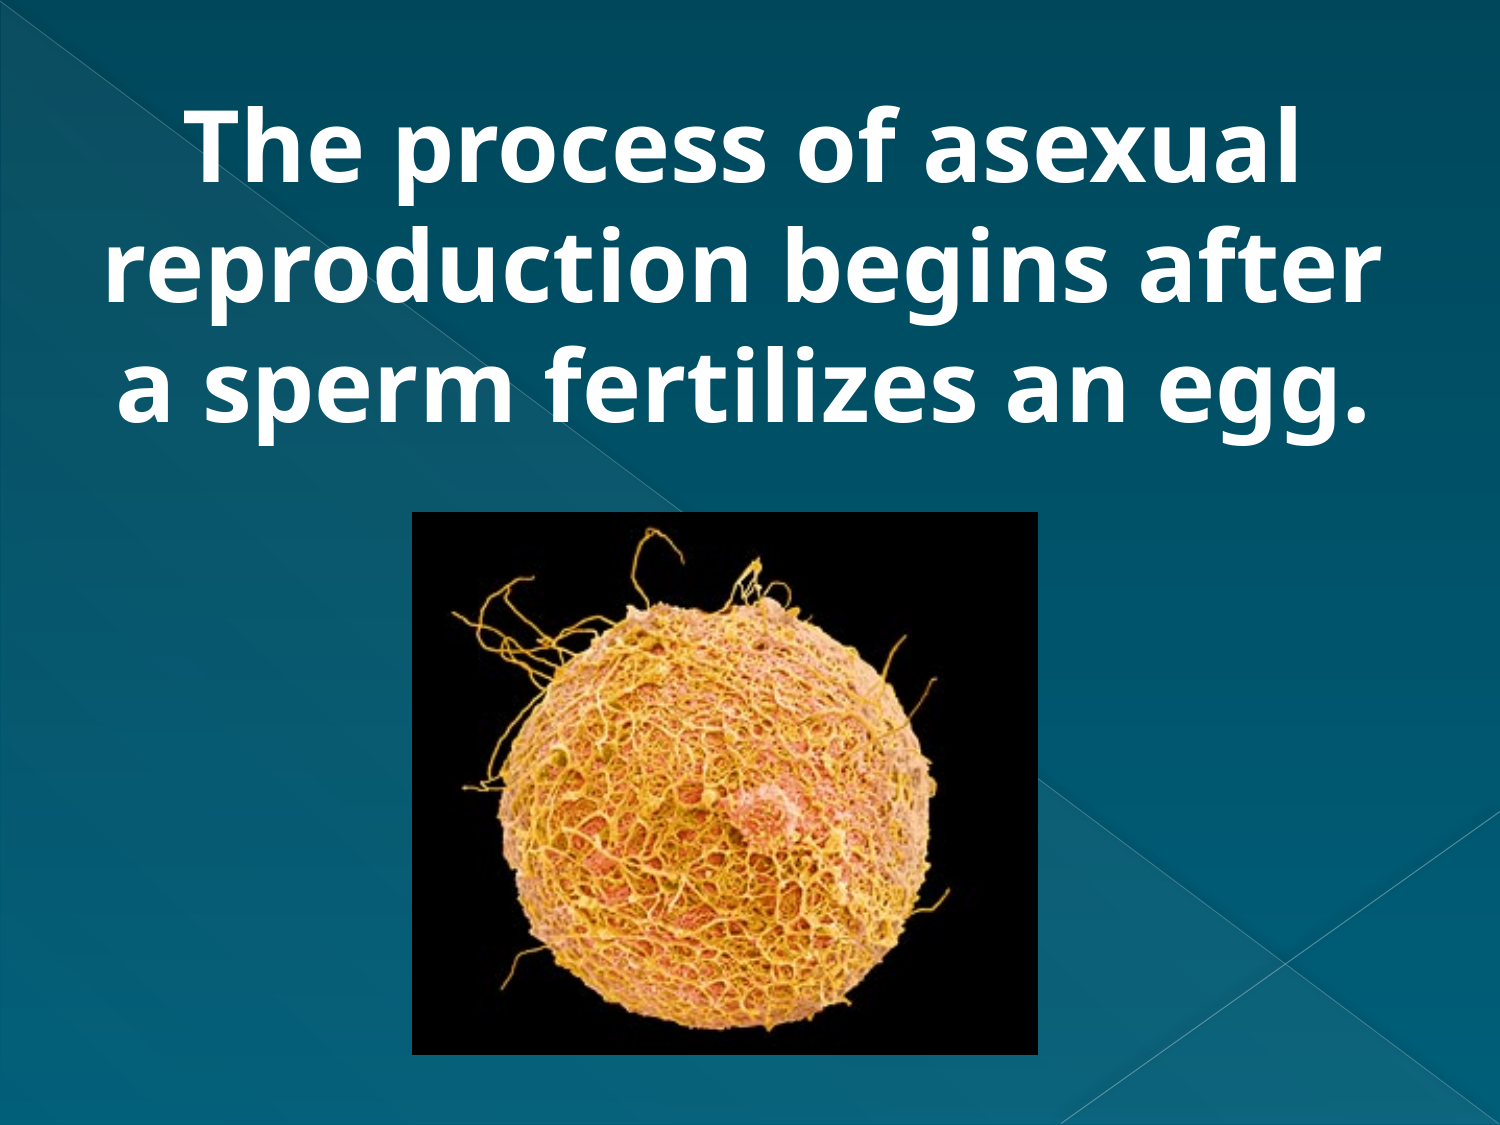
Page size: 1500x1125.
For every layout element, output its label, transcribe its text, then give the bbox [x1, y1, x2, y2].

picture [400, 510, 1039, 1058]
text_box The process of asexual reproduction begins after a sperm fertilizes an egg. [62, 75, 1425, 450]
